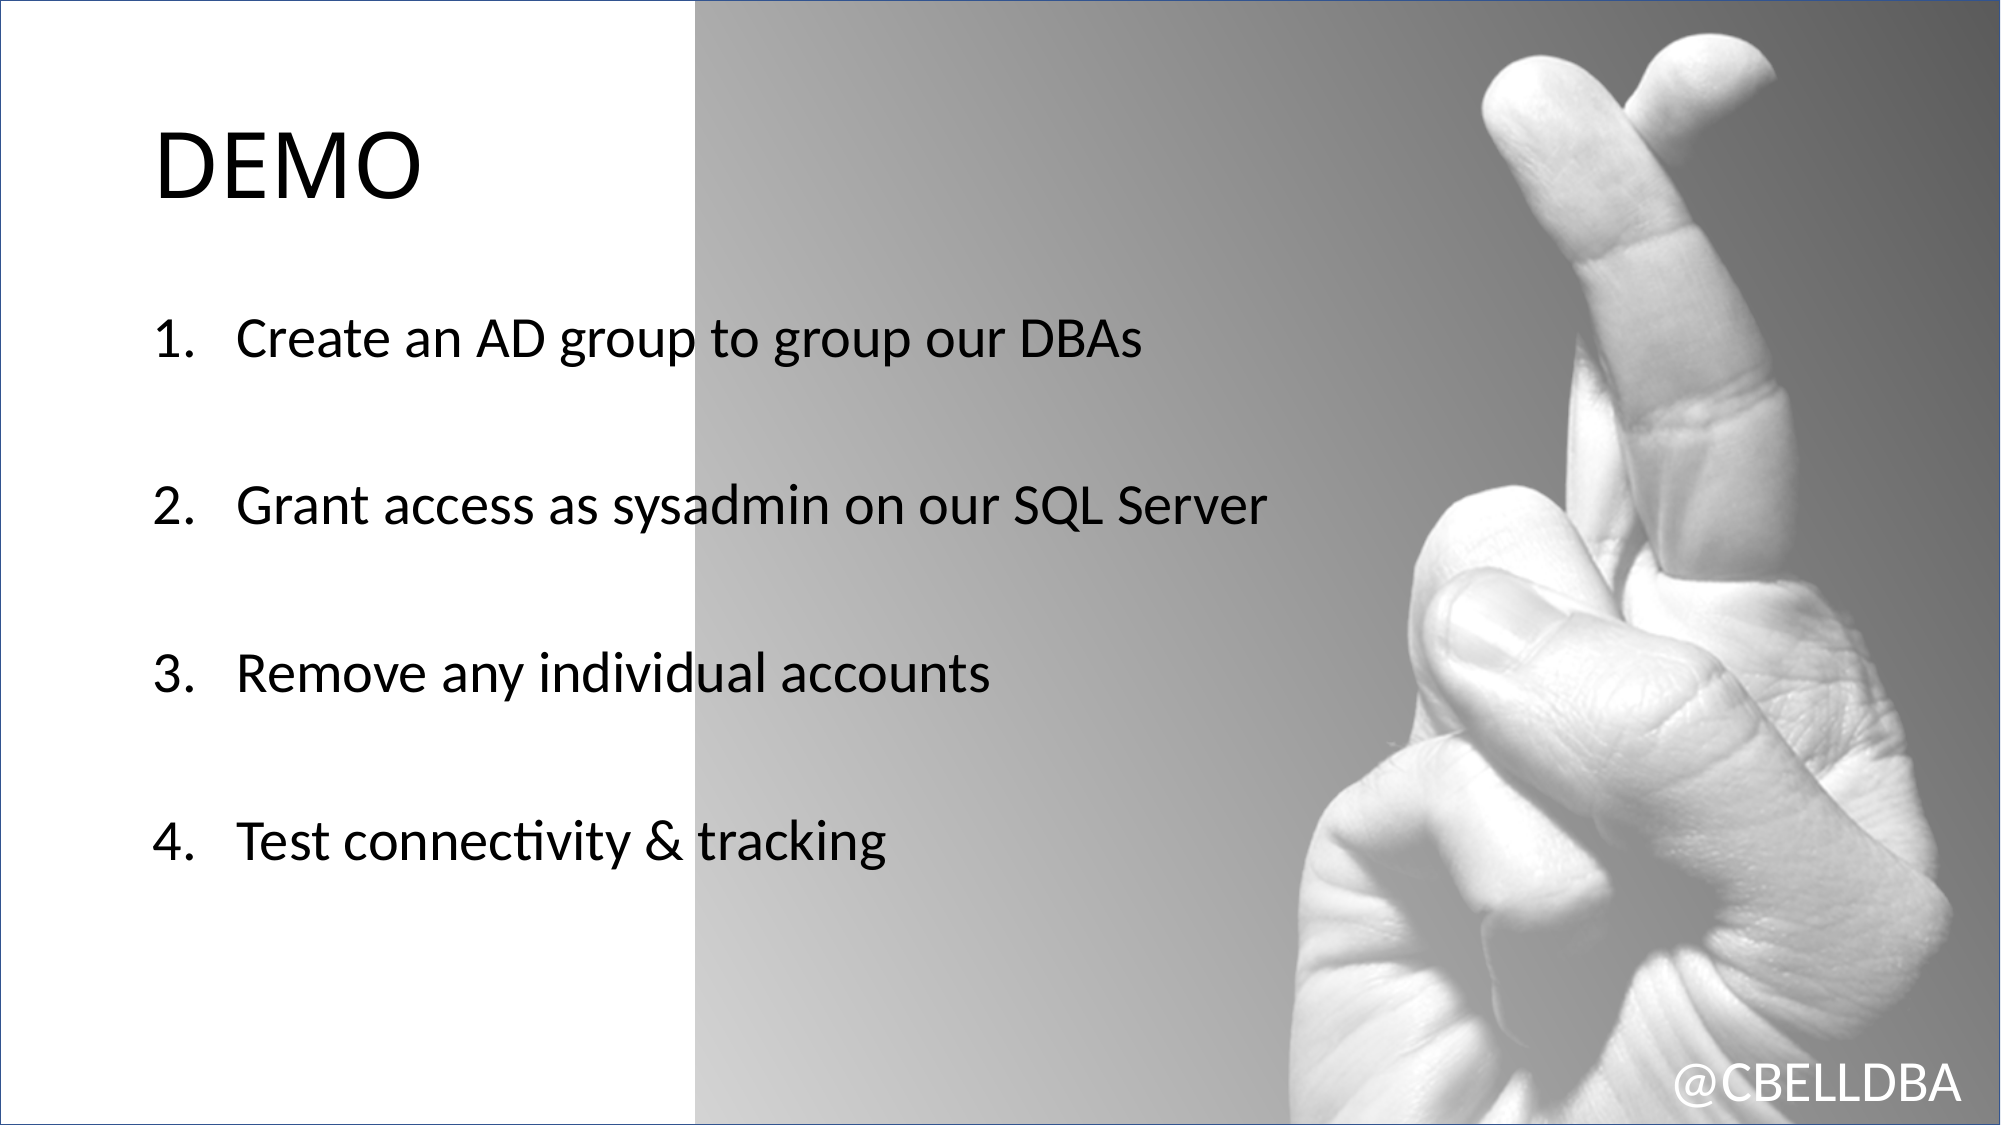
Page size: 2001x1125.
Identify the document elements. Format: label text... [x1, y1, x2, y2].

title DEMO [137, 59, 1863, 278]
list Create an AD group to group our DBAs Grant access as sysadmin on our SQL Server Remove any individual accounts Test connectivity & tracking [137, 299, 1863, 1014]
